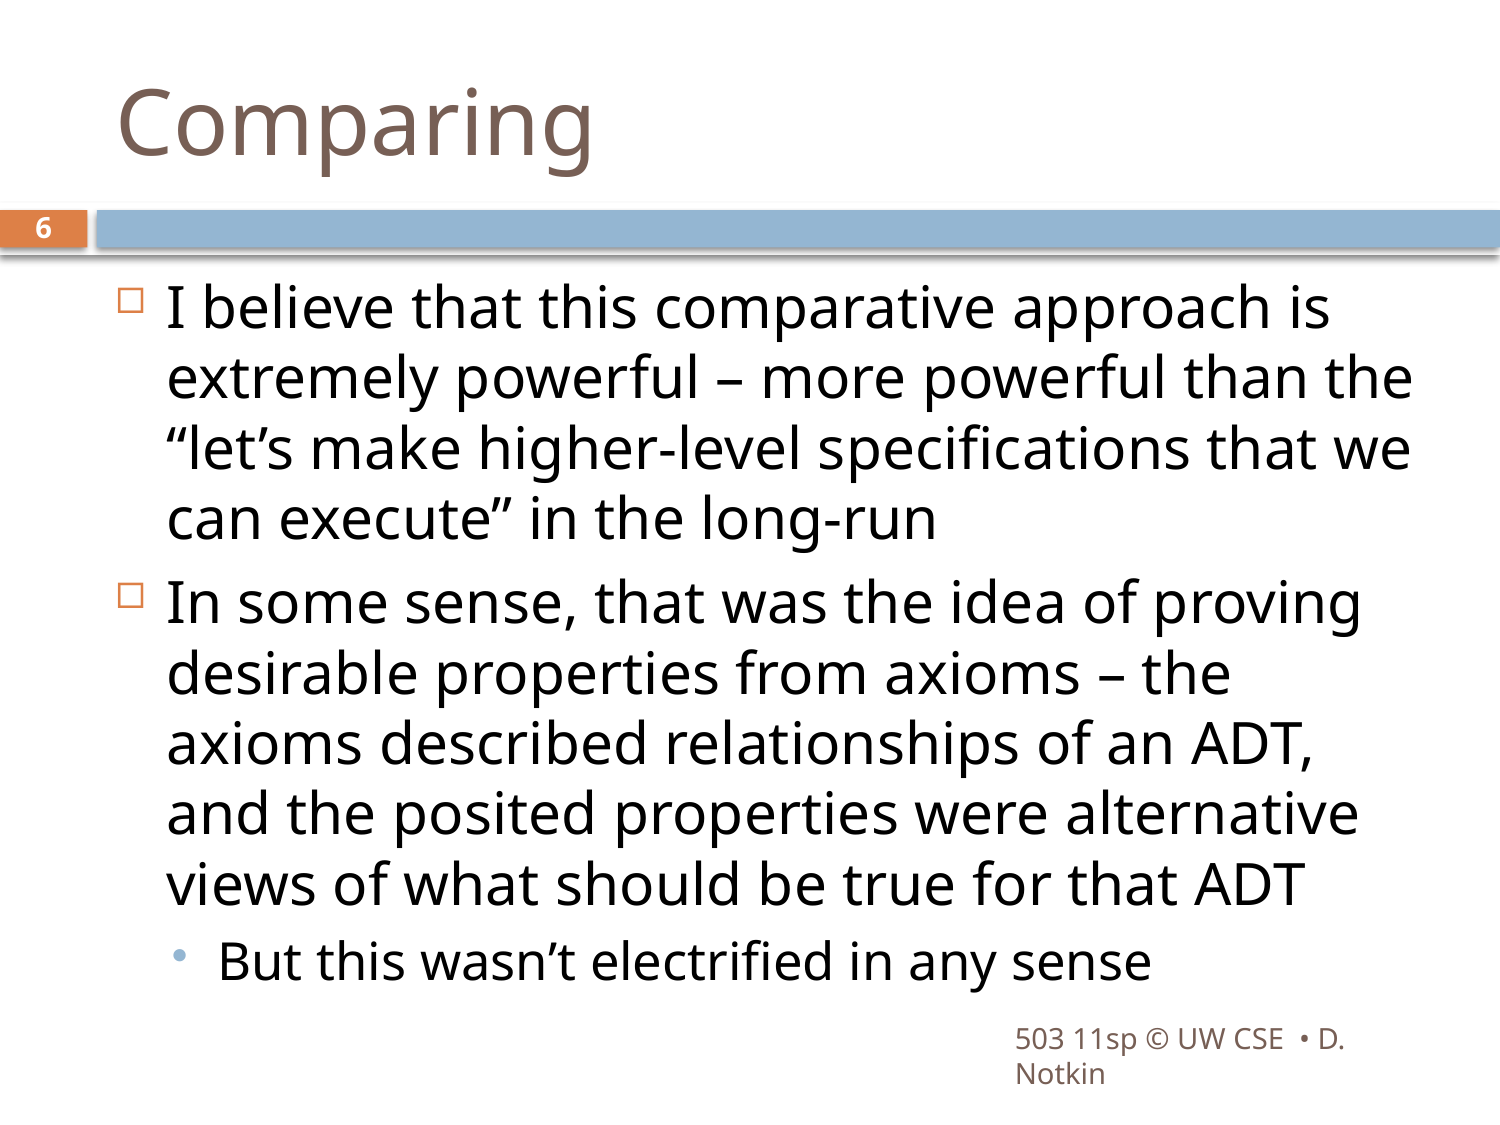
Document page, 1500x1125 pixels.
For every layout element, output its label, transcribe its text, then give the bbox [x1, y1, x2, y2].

list I believe that this comparative approach is extremely powerful – more powerful than the “let’s make higher-level specifications that we can execute” in the long-run In some sense, that was the idea of proving desirable properties from axioms – the axioms described relationships of an ADT, and the posited properties were alternative views of what should be true for that ADT But this wasn’t electrified in any sense [100, 262, 1438, 1000]
slide_number 503 11sp © UW CSE • D. Notkin [999, 1025, 1438, 1085]
slide_number 6 [0, 208, 88, 249]
title Comparing [100, 37, 1438, 200]
